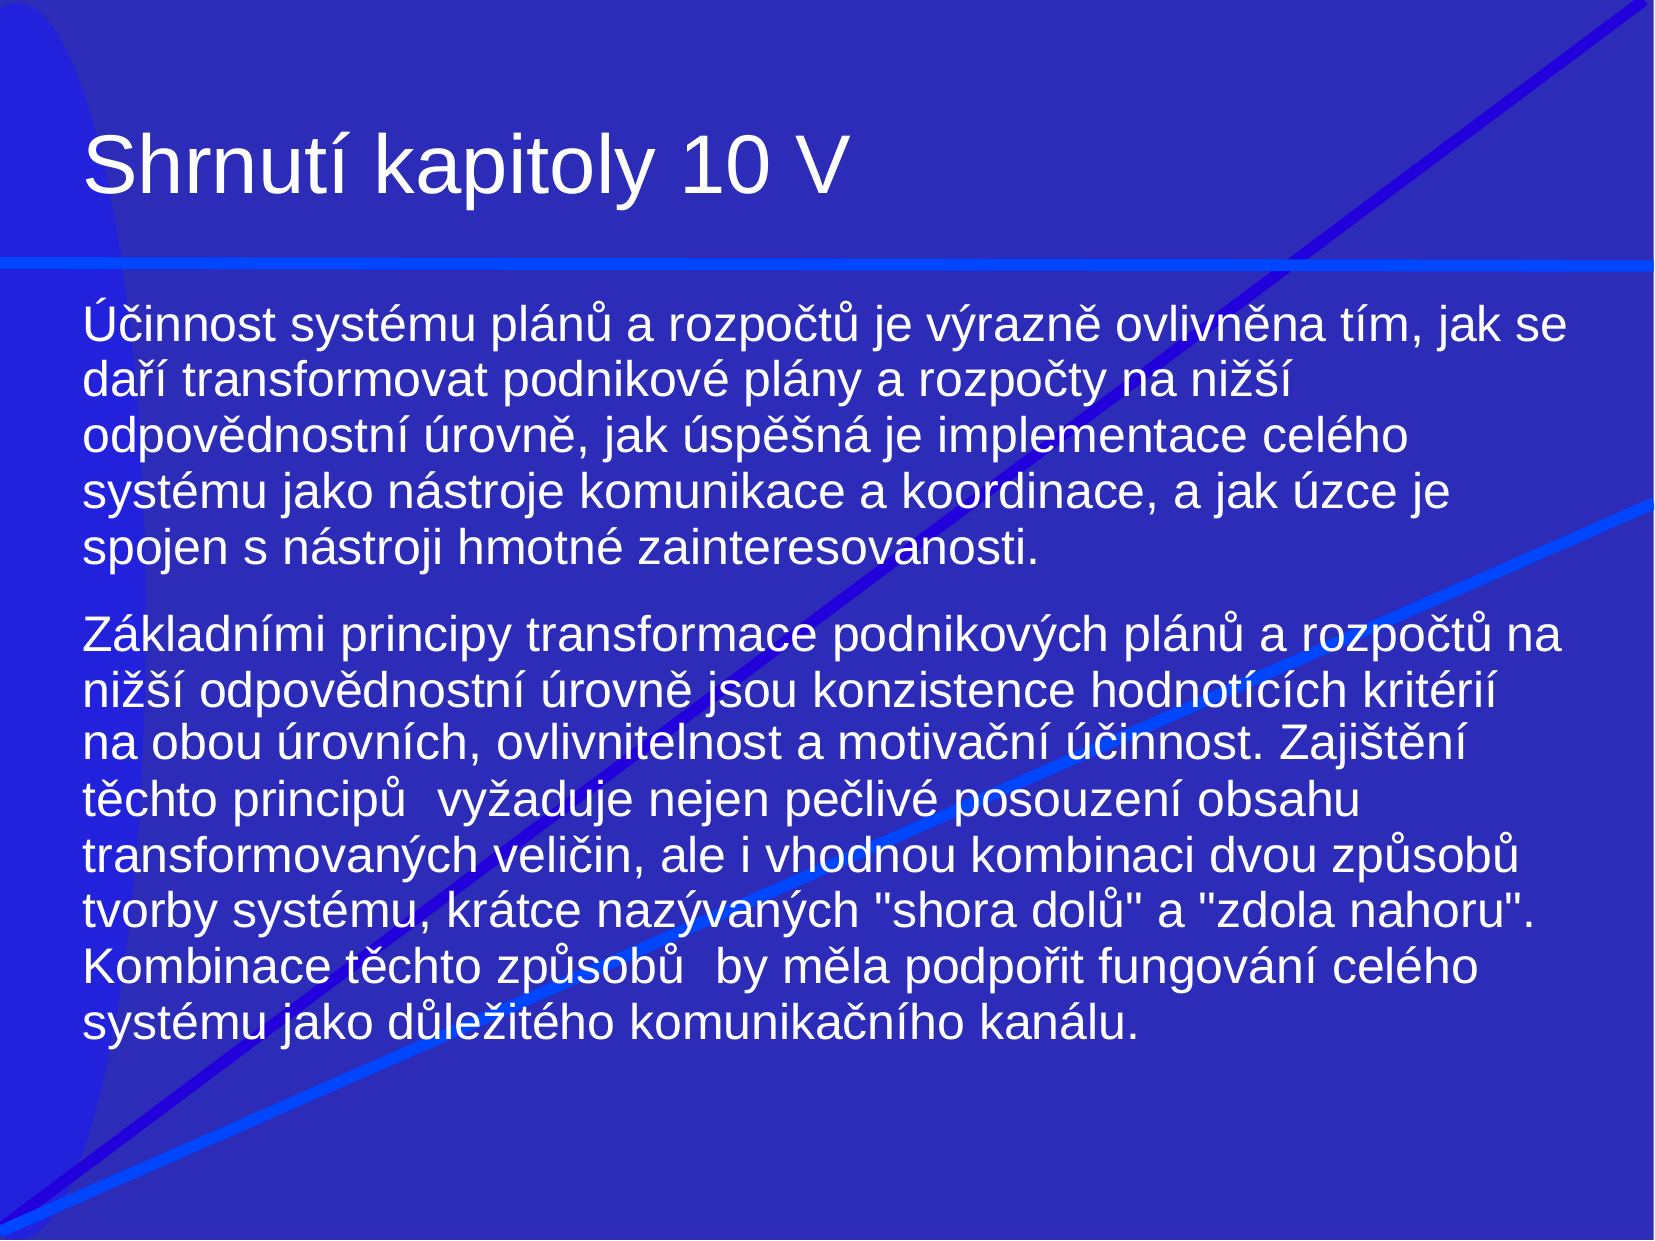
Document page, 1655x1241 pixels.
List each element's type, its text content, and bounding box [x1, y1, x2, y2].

list Účinnost systému plánů a rozpočtů je výrazně ovlivněna tím, jak se daří transformovat podnikové plány a rozpočty na nižší odpovědnostní úrovně, jak úspěšná je implementace celého systému jako nástroje komunikace a koordinace, a jak úzce je spojen s nástroji hmotné zainteresovanosti. Základními principy transformace podnikových plánů a rozpočtů na nižší odpovědnostní úrovně jsou konzistence hodnotících kritérií na obou úrovních, ovlivnitelnost a motivační účinnost. Zajištění těchto principů vyžaduje nejen pečlivé posouzení obsahu transformovaných veličin, ale i vhodnou kombinaci dvou způsobů tvorby systému, krátce nazývaných "shora dolů" a "zdola nahoru". Kombinace těchto způsobů by měla podpořit fungování celého systému jako důležitého komunikačního kanálu. [80, 296, 1574, 1051]
title Shrnutí kapitoly 10 V [80, 69, 1574, 296]
